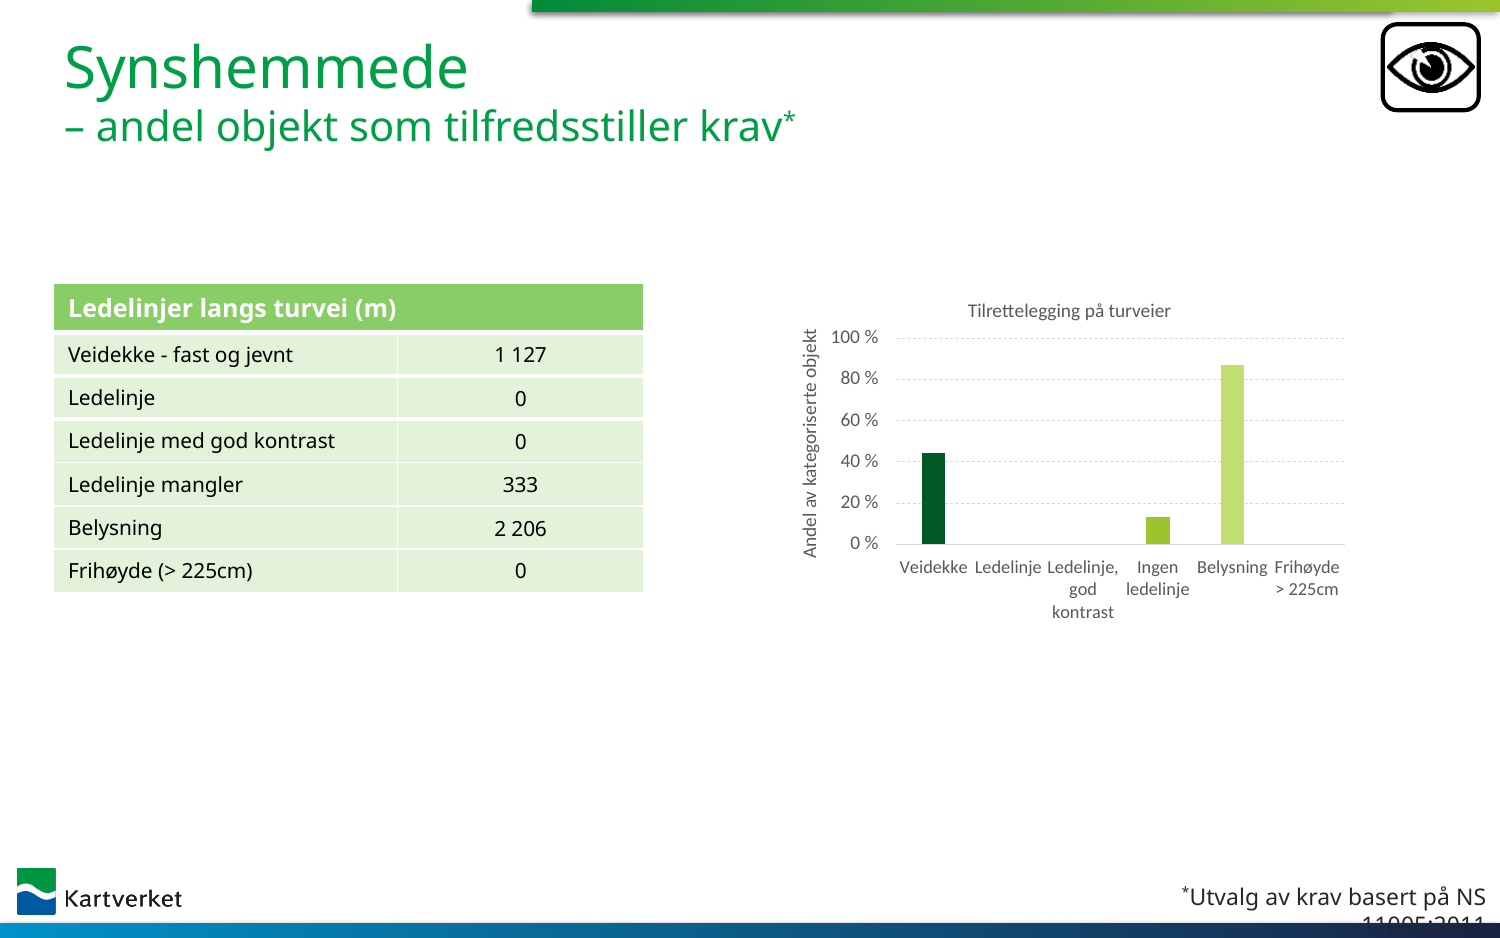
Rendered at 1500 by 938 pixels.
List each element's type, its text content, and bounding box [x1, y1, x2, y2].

table_cell 0 [398, 421, 643, 462]
text_box Synshemmede – andel objekt som tilfredsstiller krav* [49, 24, 1431, 158]
table_cell 1 127 [398, 335, 643, 374]
table_header Ledelinjer langs turvei (m) [54, 284, 643, 330]
text_box *Utvalg av krav basert på NS 11005:2011 [1068, 873, 1500, 938]
table_cell 2 206 [398, 507, 643, 548]
table_cell 0 [398, 550, 643, 592]
picture [791, 291, 1348, 630]
table_cell Frihøyde (> 225cm) [54, 550, 397, 592]
table_cell Veidekke - fast og jevnt [54, 335, 397, 374]
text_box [1382, 24, 1480, 111]
table_cell Ledelinje med god kontrast [54, 421, 397, 462]
table_cell Ledelinje [54, 378, 397, 417]
table_cell Belysning [54, 507, 397, 548]
table_cell 333 [398, 463, 643, 505]
table_cell 0 [398, 378, 643, 417]
table_cell Ledelinje mangler [54, 463, 397, 505]
